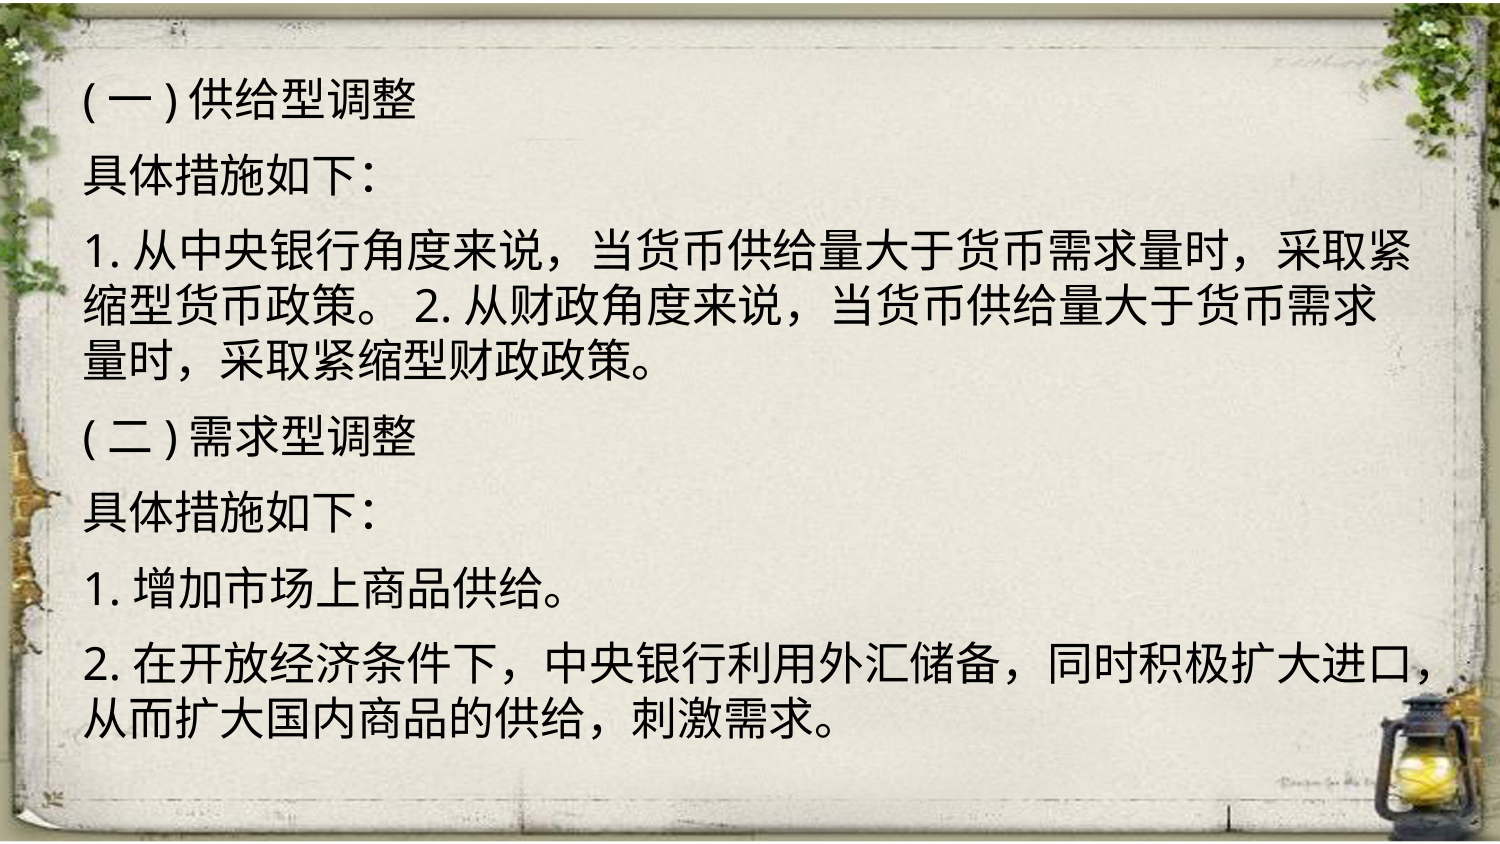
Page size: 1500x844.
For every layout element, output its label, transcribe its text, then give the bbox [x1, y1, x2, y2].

list (一)供给型调整 具体措施如下： 1.从中央银行角度来说，当货币供给量大于货币需求量时，采取紧缩型货币政策。2.从财政角度来说，当货币供给量大于货币需求量时，采取紧缩型财政政策。 (二)需求型调整 具体措施如下： 1.增加市场上商品供给。 2.在开放经济条件下，中央银行利用外汇储备，同时积极扩大进口，从而扩大国内商品的供给，刺激需求。 [67, 63, 1433, 781]
picture [0, 0, 1500, 844]
